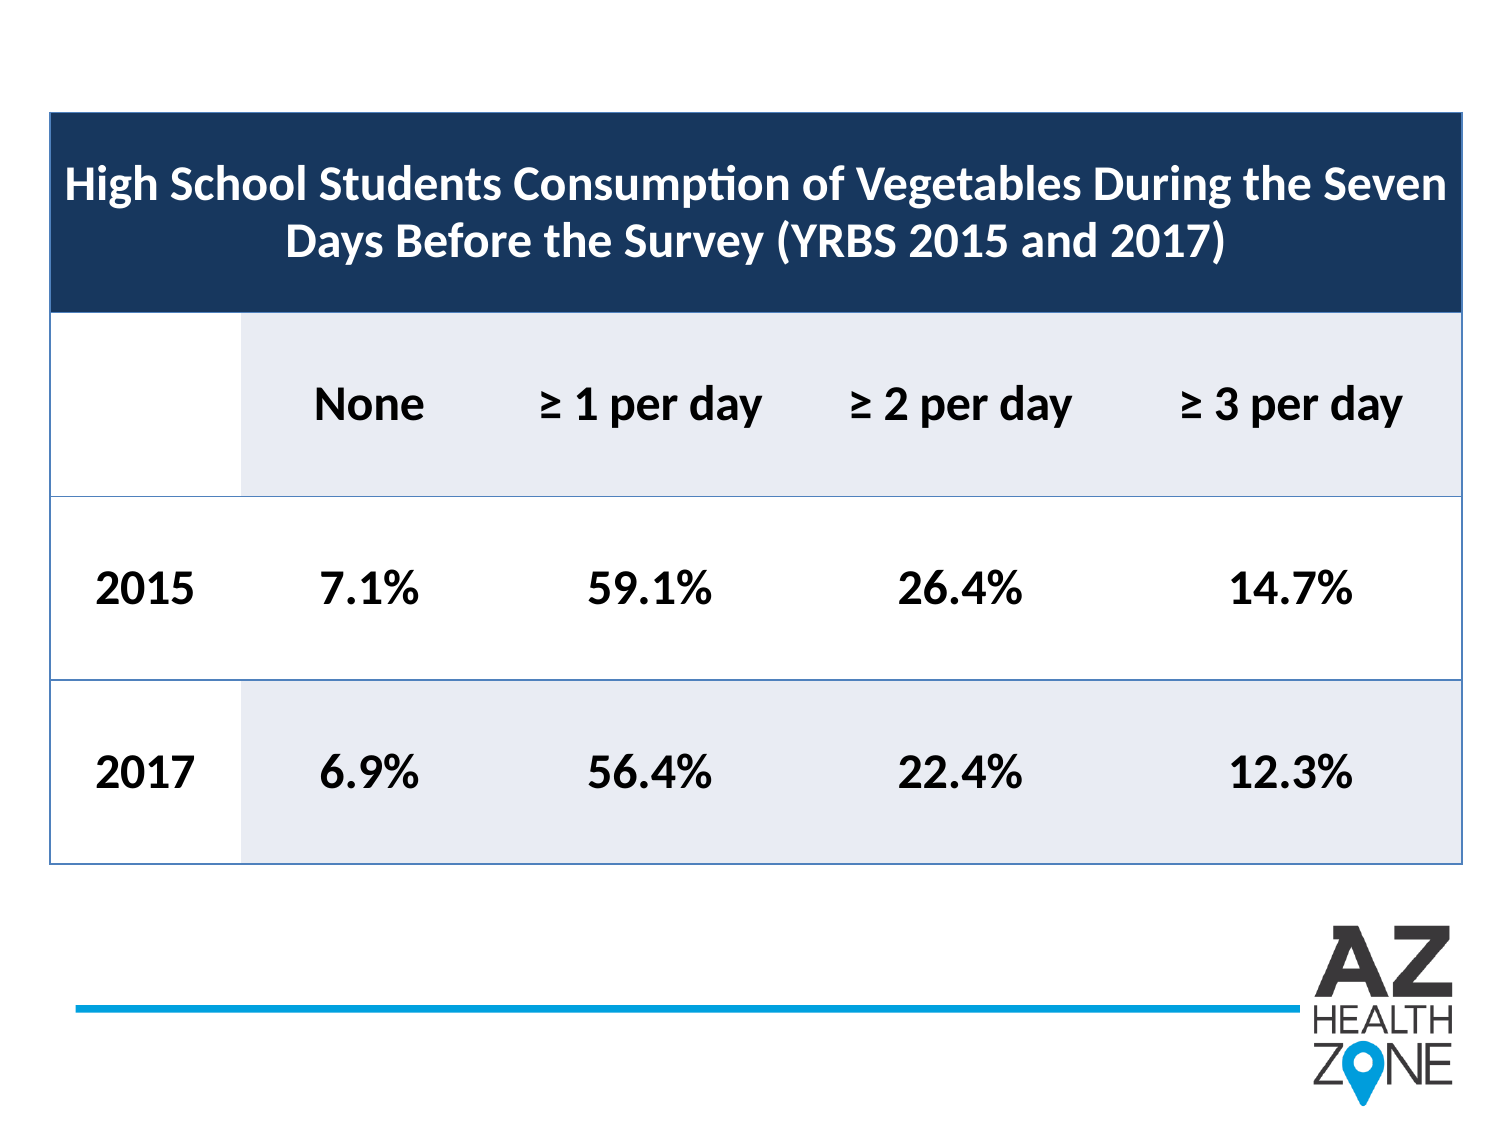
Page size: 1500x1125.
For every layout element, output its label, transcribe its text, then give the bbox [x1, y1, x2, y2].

table_cell ≥ 1 per day [498, 313, 801, 496]
table_cell 59.1% [498, 497, 801, 679]
table_cell ≥ 2 per day [801, 313, 1119, 496]
table_cell ≥ 3 per day [1119, 313, 1461, 496]
picture [1354, 1053, 1372, 1072]
table_cell [51, 313, 241, 496]
table_cell None [241, 313, 498, 496]
picture [1312, 924, 1453, 1107]
table_cell 26.4% [801, 497, 1119, 679]
table_cell 14.7% [1119, 497, 1461, 679]
table_cell 22.4% [801, 681, 1119, 863]
table_cell 12.3% [1119, 681, 1461, 863]
table_cell 2017 [51, 681, 241, 863]
table_cell 2015 [51, 497, 241, 679]
table_cell 6.9% [241, 681, 498, 863]
table_header High School Students Consumption of Vegetables During the Seven Days Before the Survey (YRBS 2015 and 2017) [51, 113, 1461, 312]
table_cell 56.4% [498, 681, 801, 863]
table_cell 7.1% [241, 497, 498, 679]
